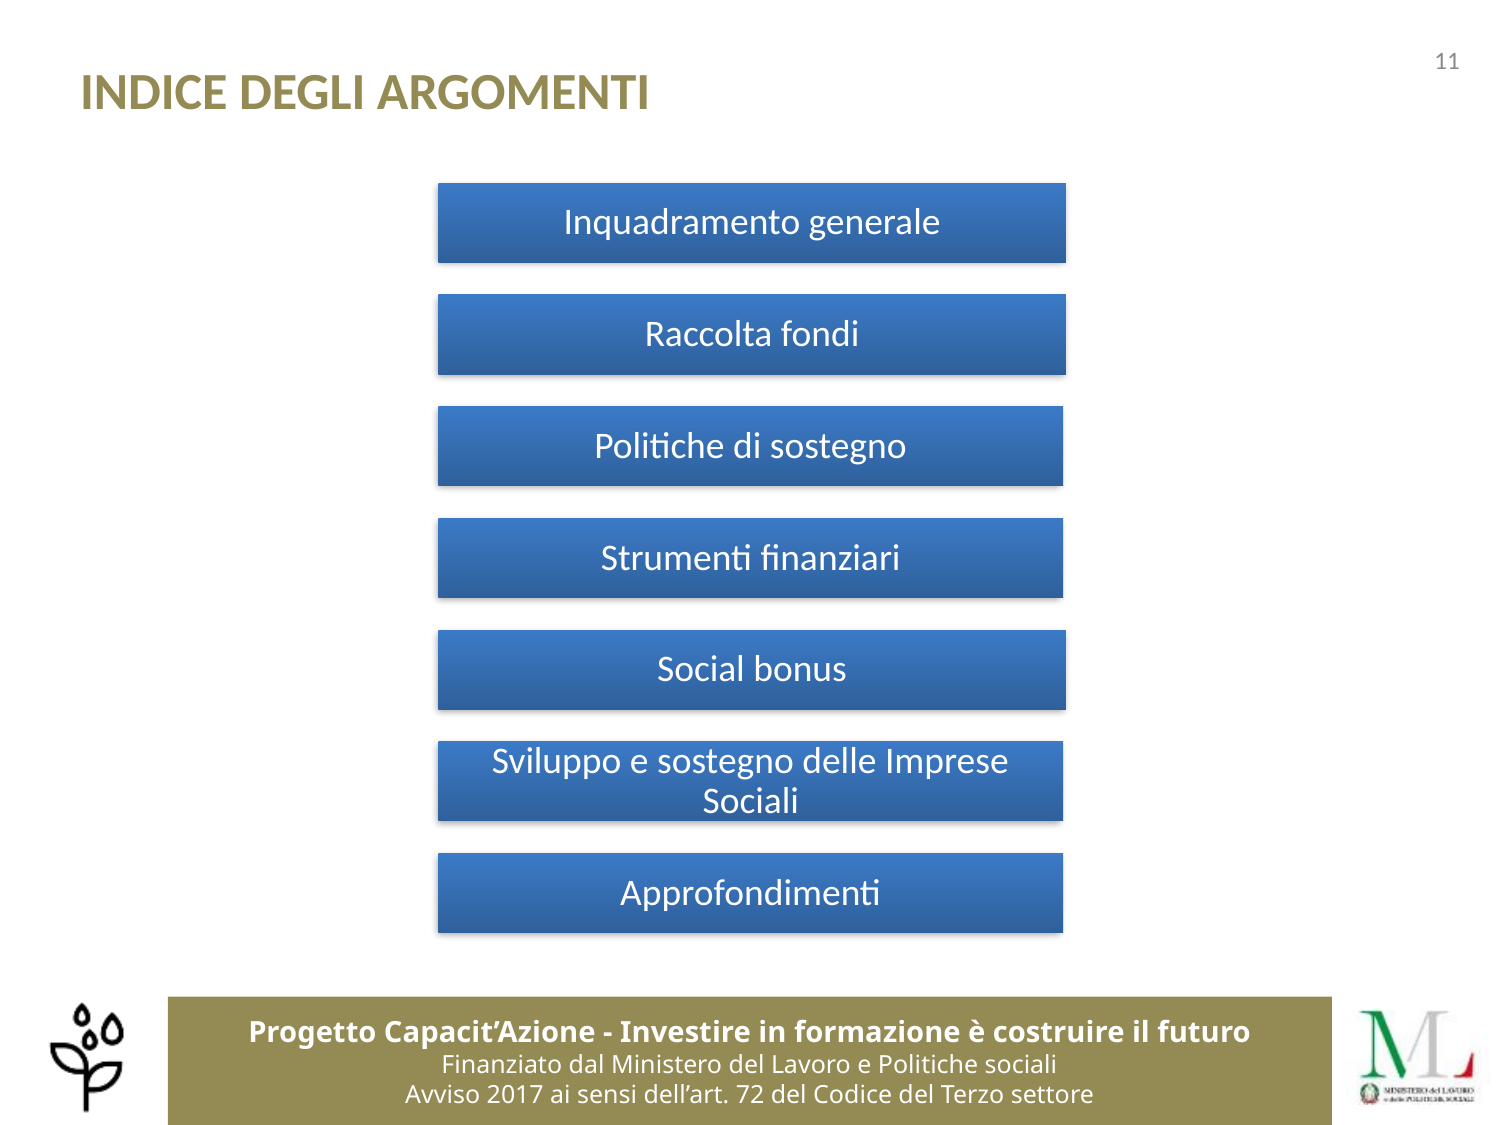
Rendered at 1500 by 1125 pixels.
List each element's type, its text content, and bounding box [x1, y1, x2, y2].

picture [47, 1002, 129, 1113]
slide_number 11 [1124, 29, 1475, 90]
text_box INDICE DEGLI ARGOMENTI [39, 49, 691, 139]
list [115, 182, 1389, 933]
picture [1345, 1009, 1491, 1106]
text_box Progetto Capacit’Azione - Investire in formazione è costruire il futuro Finanziato dal Ministero del Lavoro e Politiche sociali Avviso 2017 ai sensi dell’art. 72 del Codice del Terzo settore [166, 994, 1334, 1125]
